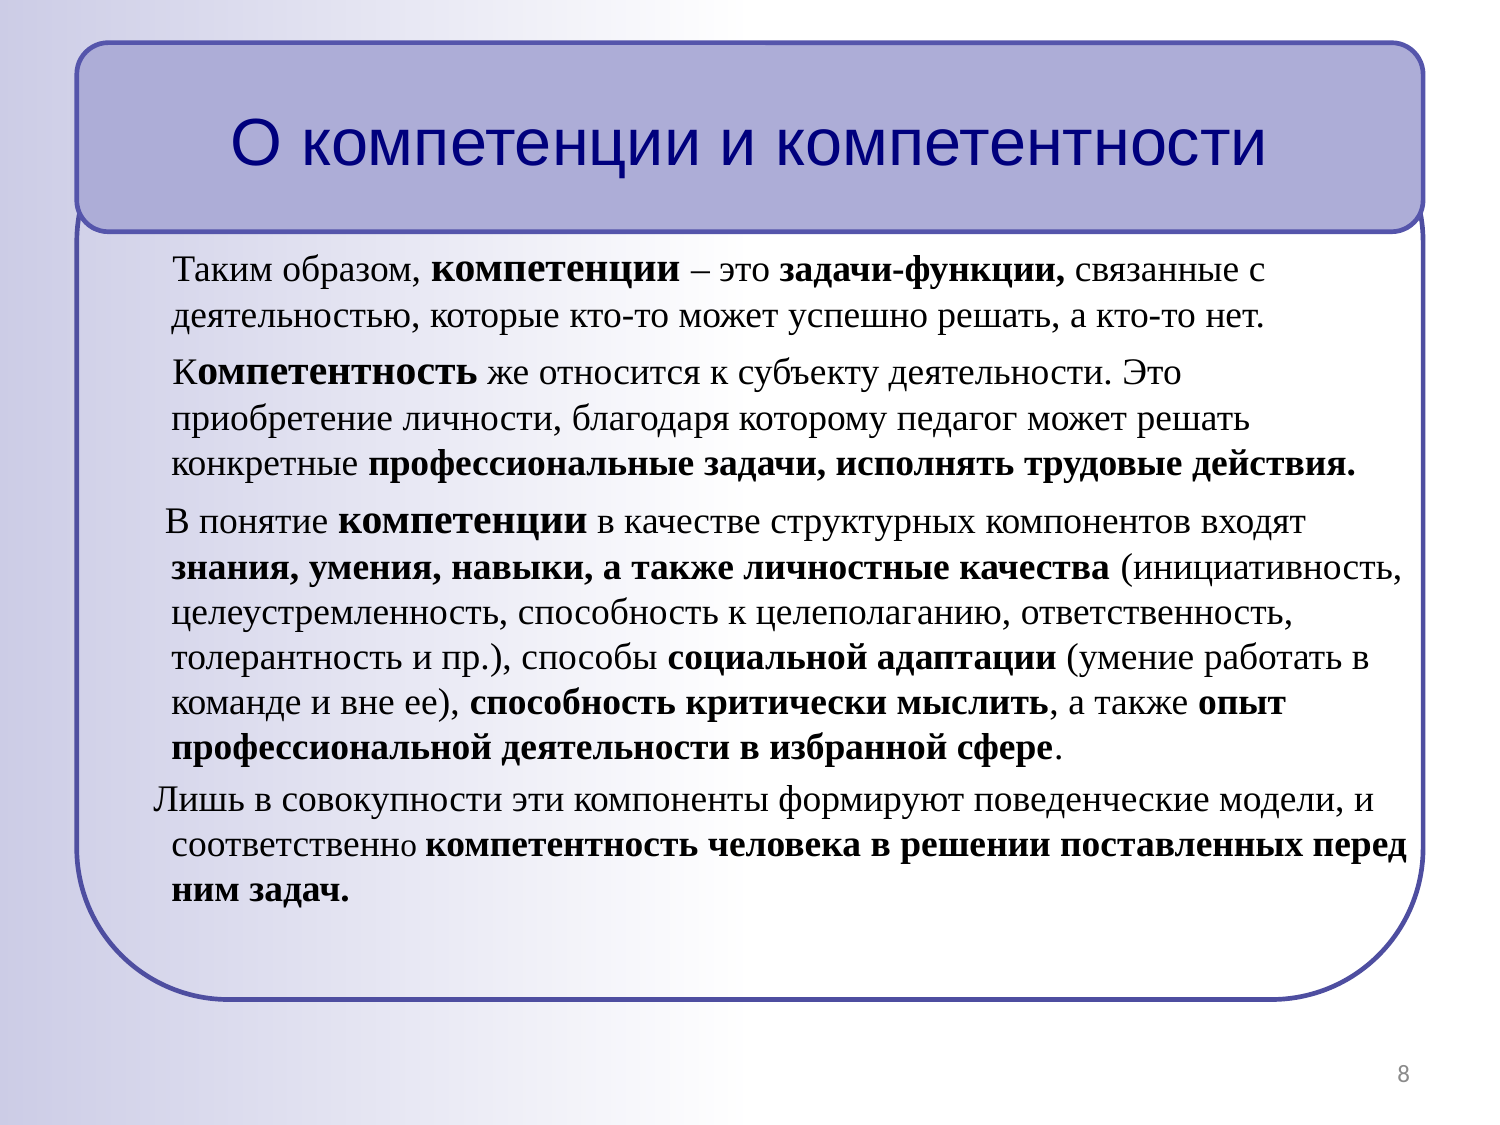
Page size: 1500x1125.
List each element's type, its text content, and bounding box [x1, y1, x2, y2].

slide_number 8 [1074, 1042, 1425, 1103]
list Таким образом, компетенции – это задачи-функции, связанные с деятельностью, которые кто-то может успешно решать, а кто-то нет. Компетентность же относится к субъекту деятельности. Это приобретение личности, благодаря которому педагог может решать конкретные профессиональные задачи, исполнять трудовые действия. В понятие компетенции в качестве структурных компонентов входят знания, умения, навыки, а также личностные качества (инициативность, целеустремленность, способность к целеполаганию, ответственность, толерантность и пр.), способы социальной адаптации (умение работать в команде и вне ее), способность критически мыслить, а также опыт профессиональной деятельности в избранной сфере. Лишь в совокупности эти компоненты формируют поведенческие модели, и соответственно компетентность человека в решении поставленных перед ним задач. [100, 232, 1426, 961]
title О компетенции и компетентности [100, 45, 1400, 232]
